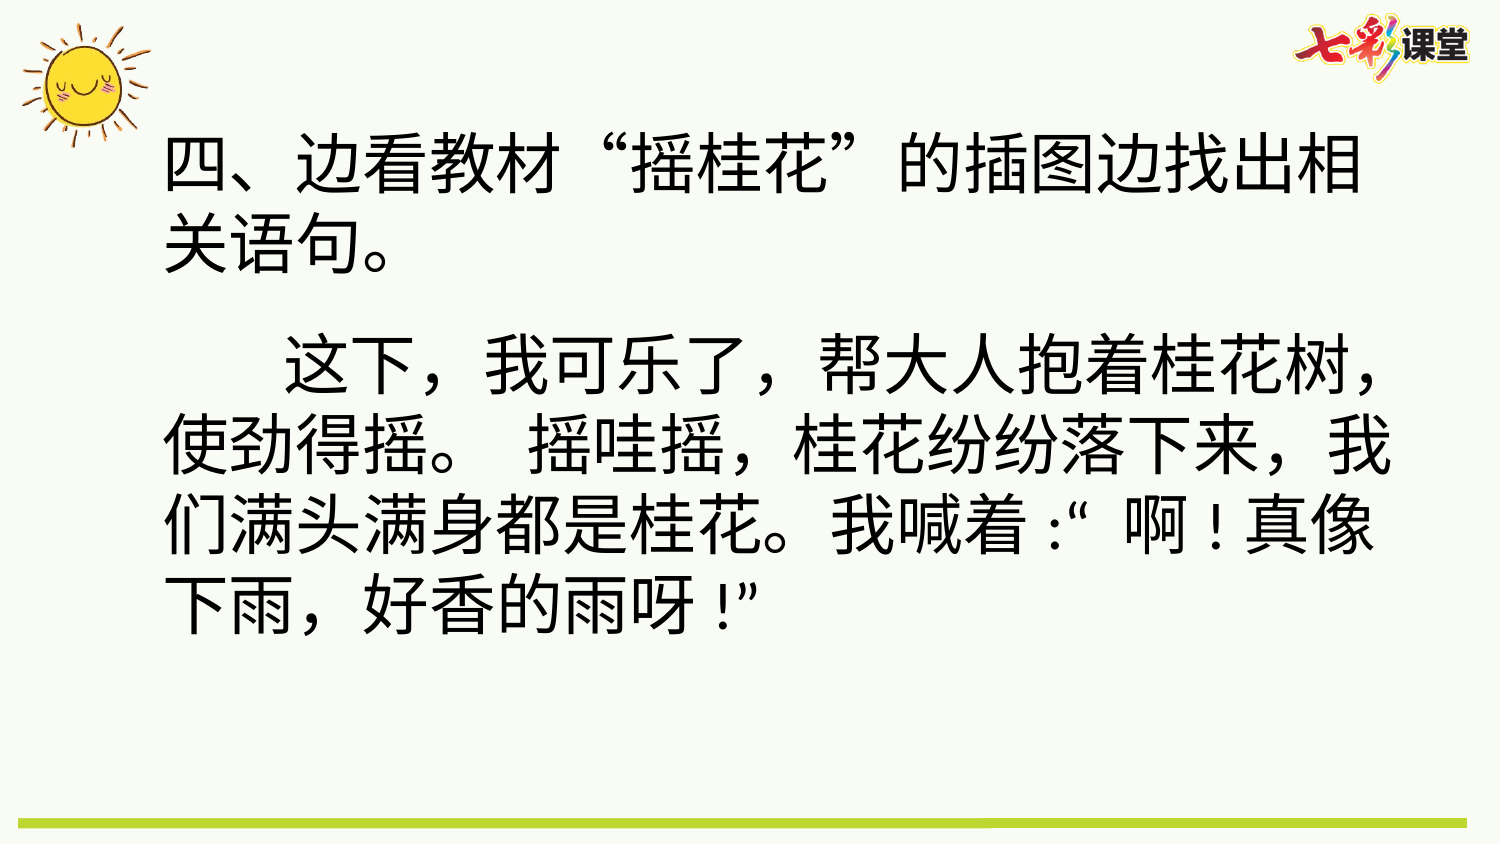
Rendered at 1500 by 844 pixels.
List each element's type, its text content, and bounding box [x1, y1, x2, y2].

text_box 四、边看教材“摇桂花”的插图边找出相关语句。 [147, 114, 1412, 290]
picture [18, 771, 1467, 844]
text_box 这下，我可乐了，帮大人抱着桂花树，使劲得摇。 摇哇摇，桂花纷纷落下来，我们满头满身都是桂花。我喊着:“ 啊!真像下雨，好香的雨呀!” [147, 315, 1447, 651]
picture [1291, 9, 1472, 87]
picture [0, 0, 173, 172]
